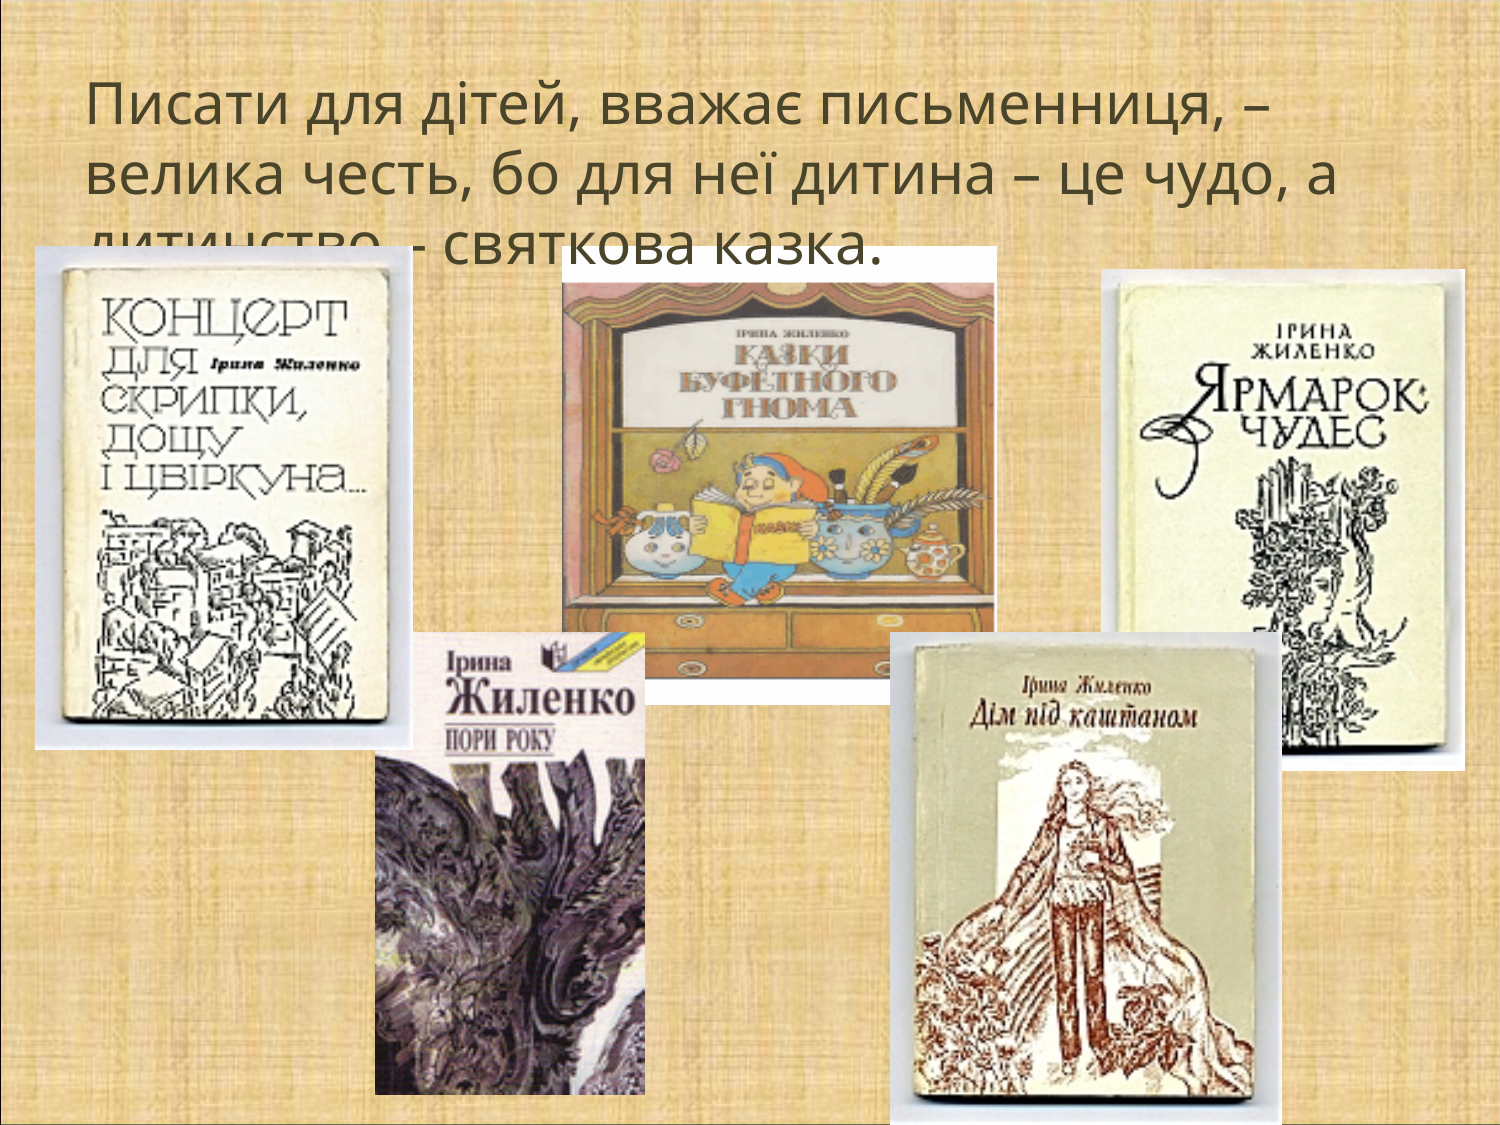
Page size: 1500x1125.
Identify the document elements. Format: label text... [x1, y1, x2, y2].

text_box Писати для дітей, вважає письменниця, – велика честь, бо для неї дитина – це чудо, а дитинство – святкова казка. [70, 58, 1442, 284]
picture [0, 0, 1500, 1125]
